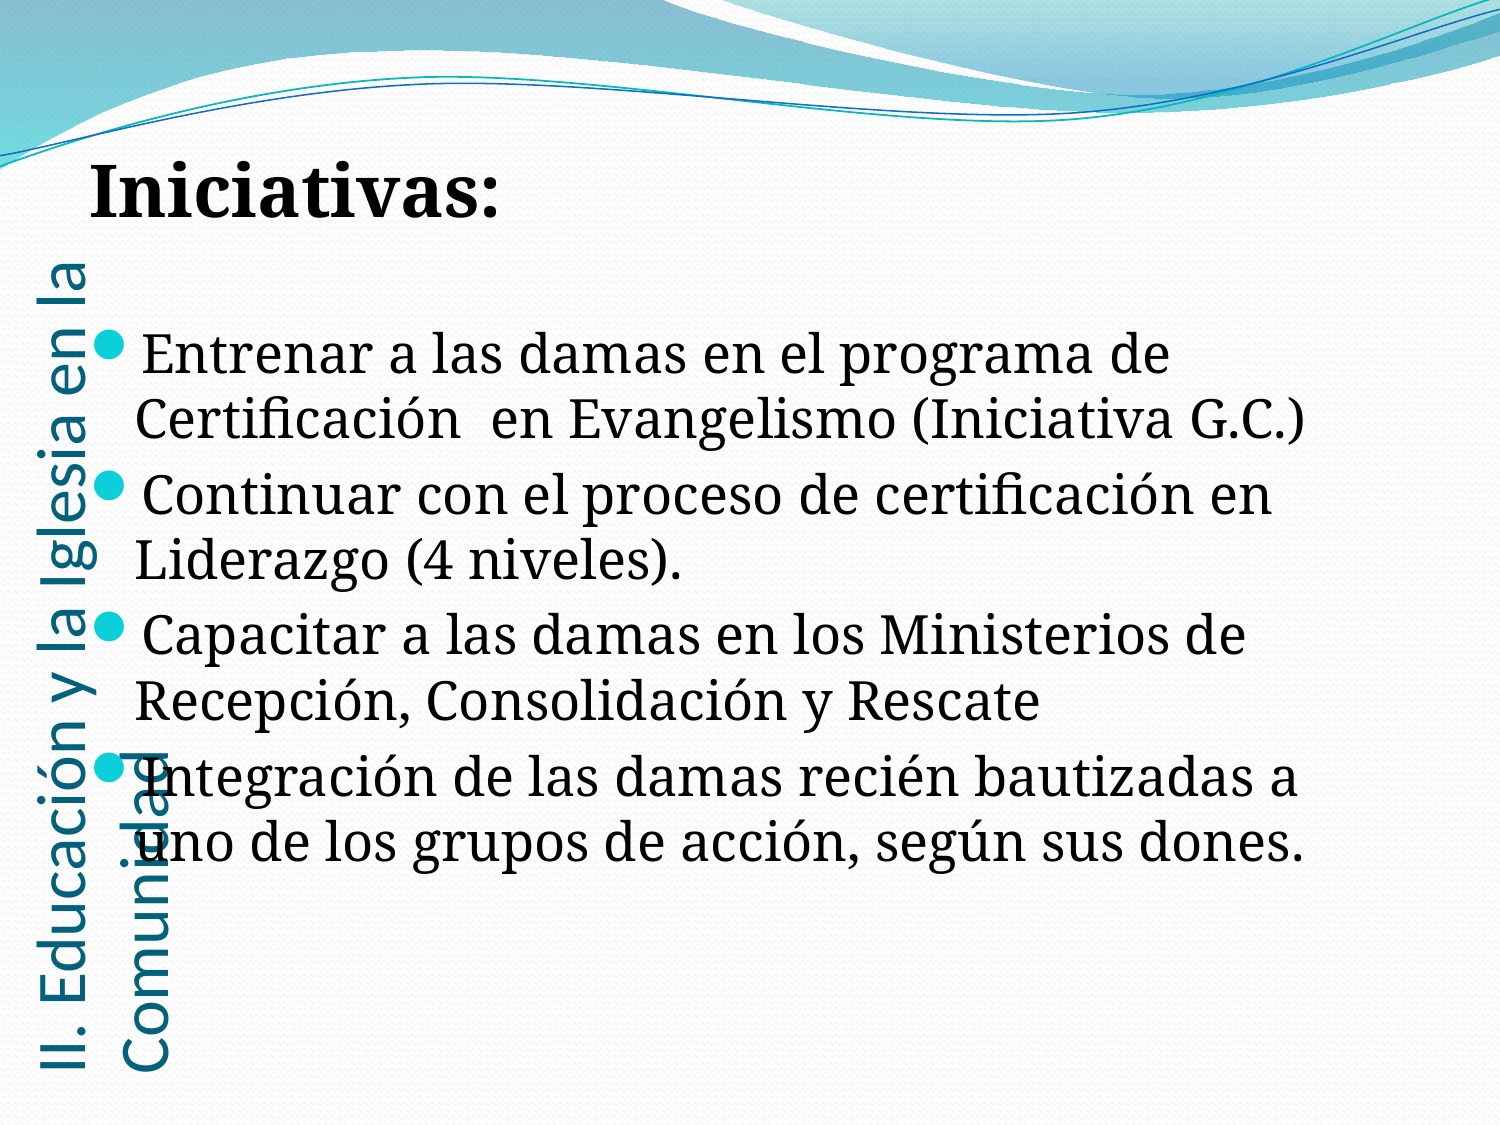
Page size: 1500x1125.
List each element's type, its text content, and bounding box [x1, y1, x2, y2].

title II. Educación y la Iglesia en la Comunidad [6, 50, 183, 1075]
list Iniciativas: Entrenar a las damas en el programa de Certificación en Evangelismo (Iniciativa G.C.) Continuar con el proceso de certificación en Liderazgo (4 niveles). Capacitar a las damas en los Ministerios de Recepción, Consolidación y Rescate Integración de las damas recién bautizadas a uno de los grupos de acción, según sus dones. [75, 137, 1425, 1038]
